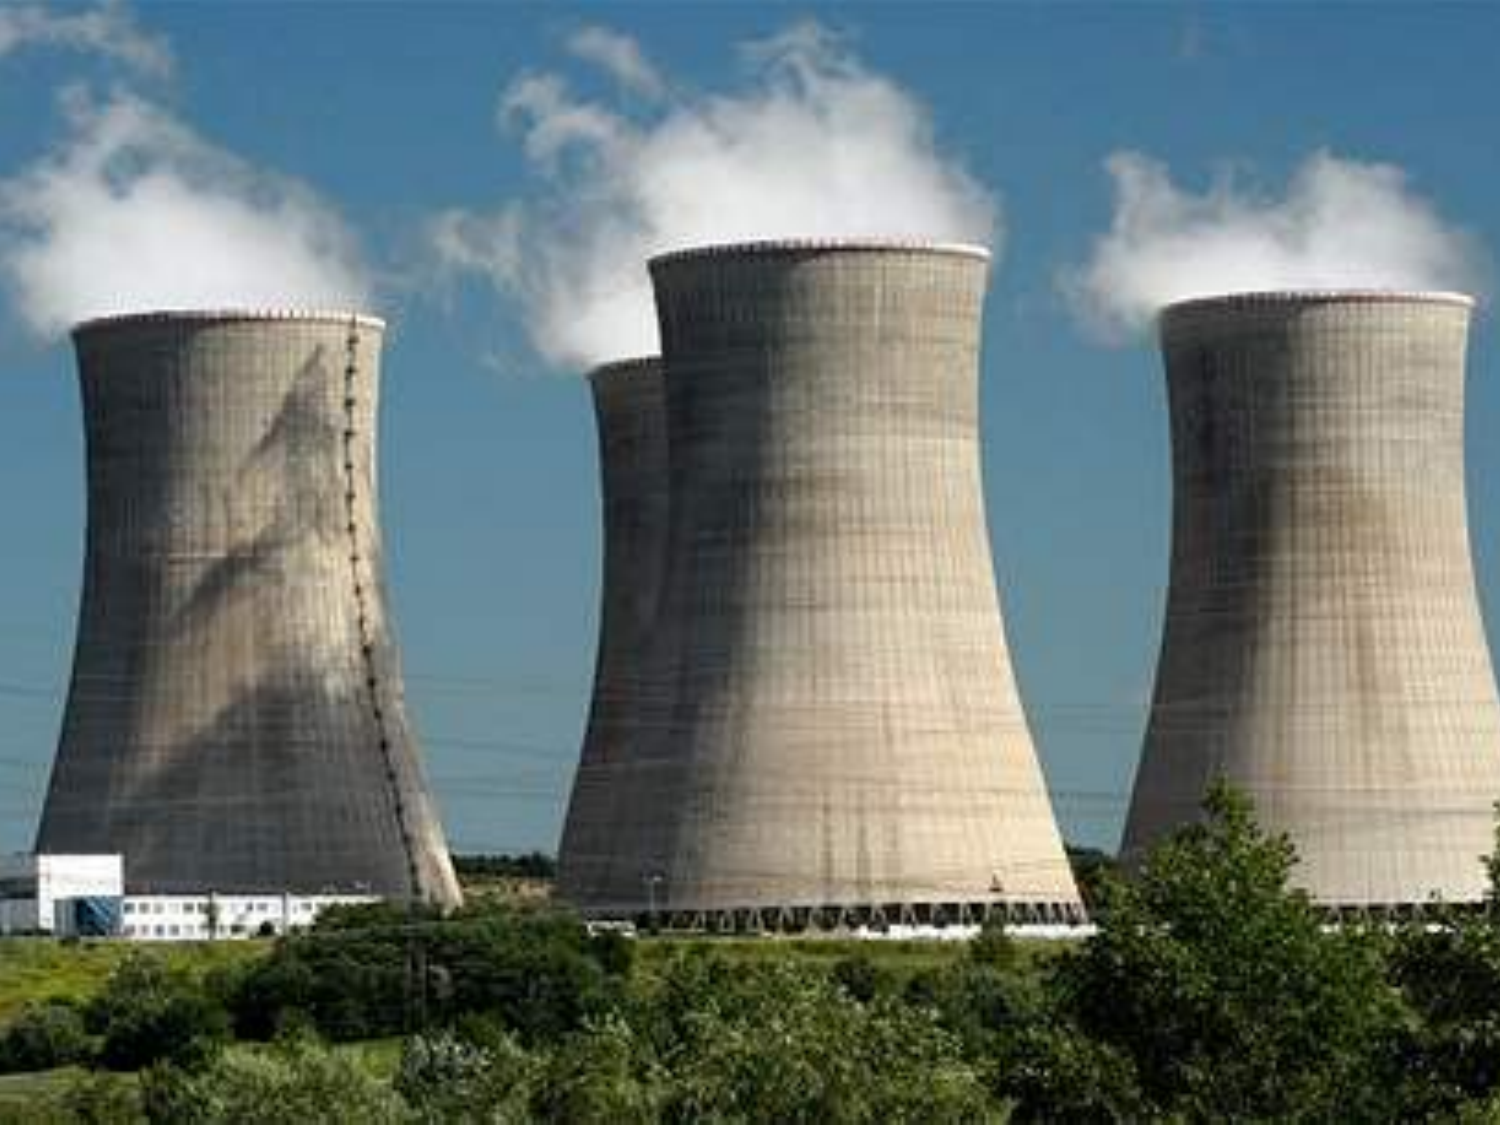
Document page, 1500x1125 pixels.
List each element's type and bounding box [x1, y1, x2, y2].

list [0, 0, 1500, 1125]
